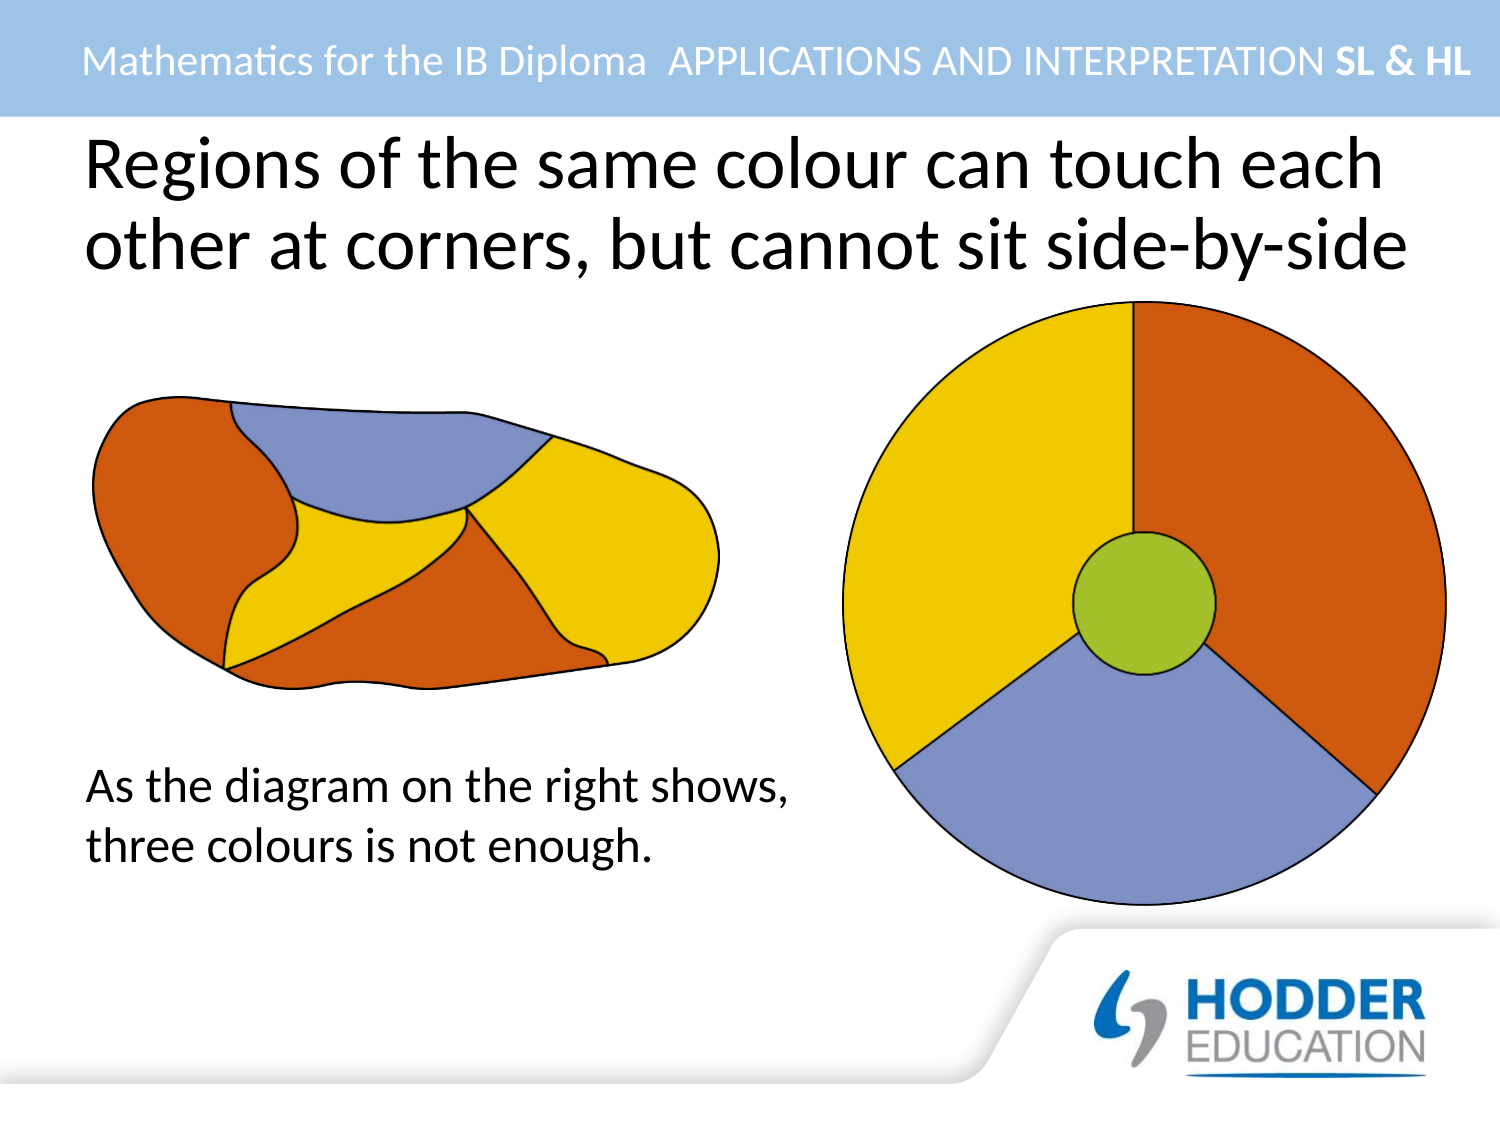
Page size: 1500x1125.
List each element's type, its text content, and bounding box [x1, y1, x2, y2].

picture [92, 396, 720, 690]
picture [842, 301, 1447, 906]
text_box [0, 893, 1500, 1125]
text_box Regions of the same colour can touch each other at corners, but cannot sit side-by-side [69, 141, 1470, 294]
text_box As the diagram on the right shows, three colours is not enough. [70, 744, 817, 880]
text_box Mathematics for the IB Diploma APPLICATIONS AND INTERPRETATION SL & HL [0, 0, 1500, 118]
